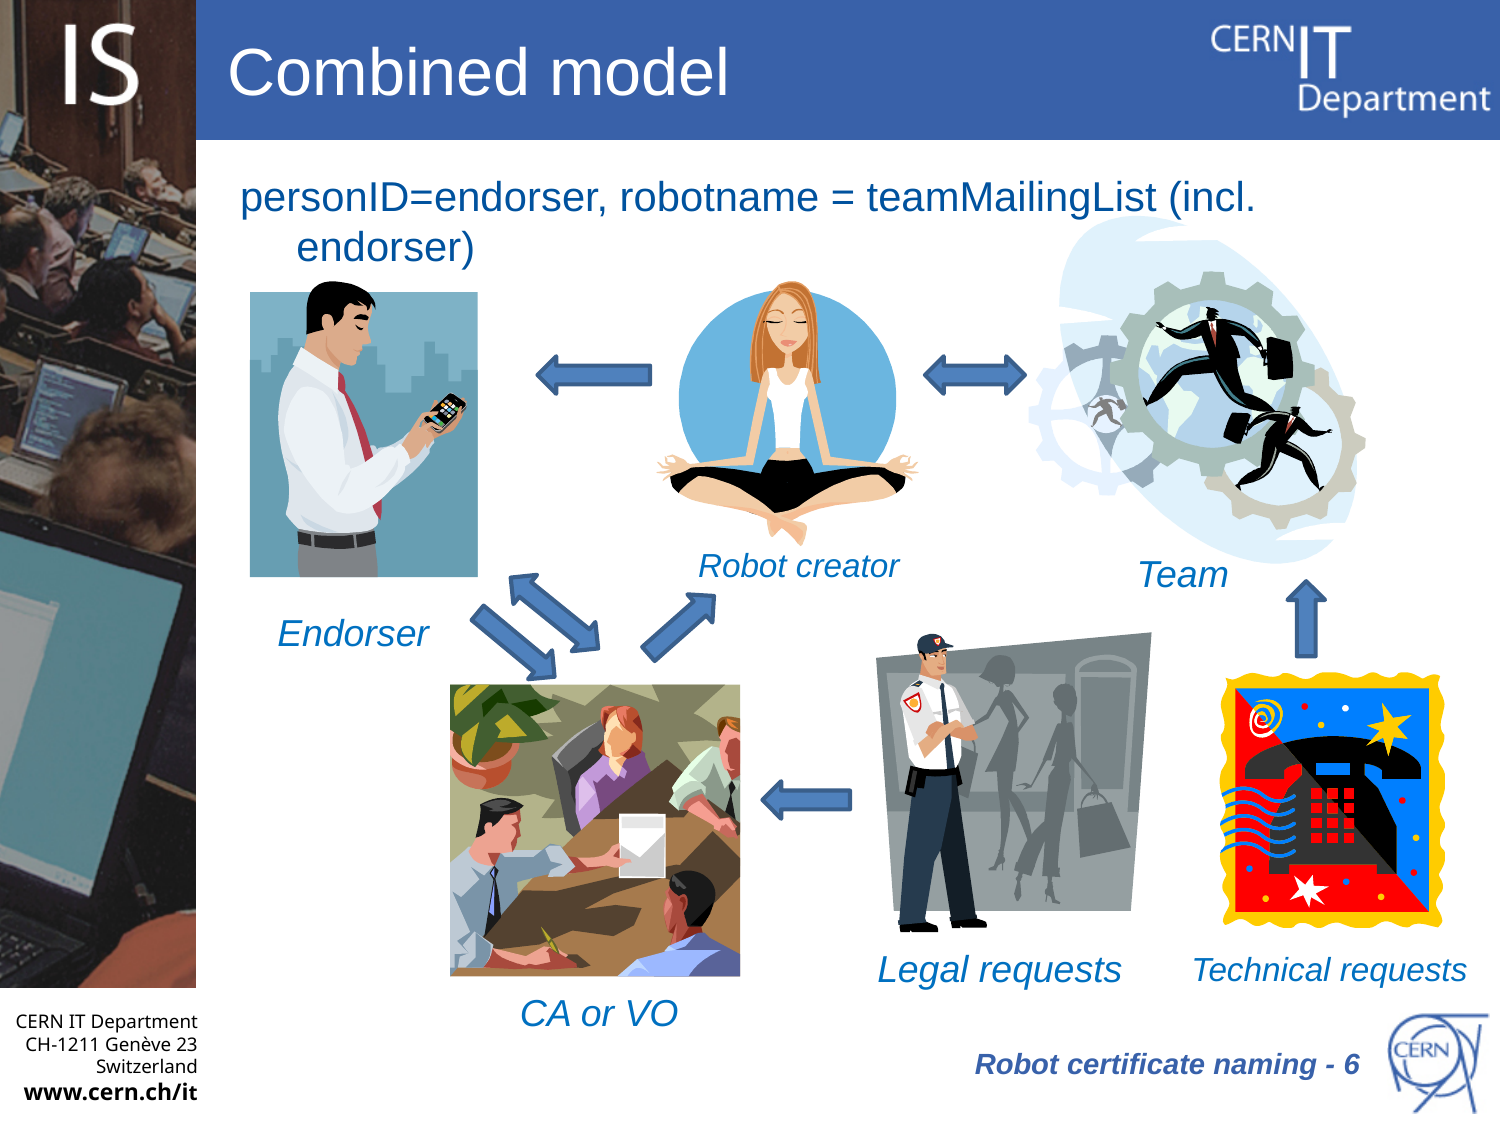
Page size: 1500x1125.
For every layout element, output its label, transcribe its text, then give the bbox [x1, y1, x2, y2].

footer Robot certificate naming - 6 [312, 1037, 1376, 1113]
text_box [535, 354, 650, 396]
text_box [926, 354, 1013, 396]
title Combined model [212, 0, 1126, 138]
text_box [508, 572, 601, 654]
picture [0, 0, 1500, 988]
text_box [640, 602, 716, 664]
text_box [760, 779, 853, 821]
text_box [862, 630, 1153, 999]
list personID=endorser, robotname = teamMailingList (incl. endorser) [224, 162, 1463, 988]
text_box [449, 680, 745, 1042]
picture [1387, 1012, 1490, 1114]
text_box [655, 280, 923, 594]
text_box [1176, 671, 1490, 997]
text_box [1018, 210, 1371, 603]
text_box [249, 280, 478, 663]
text_box [482, 603, 557, 679]
text_box [1294, 611, 1318, 659]
